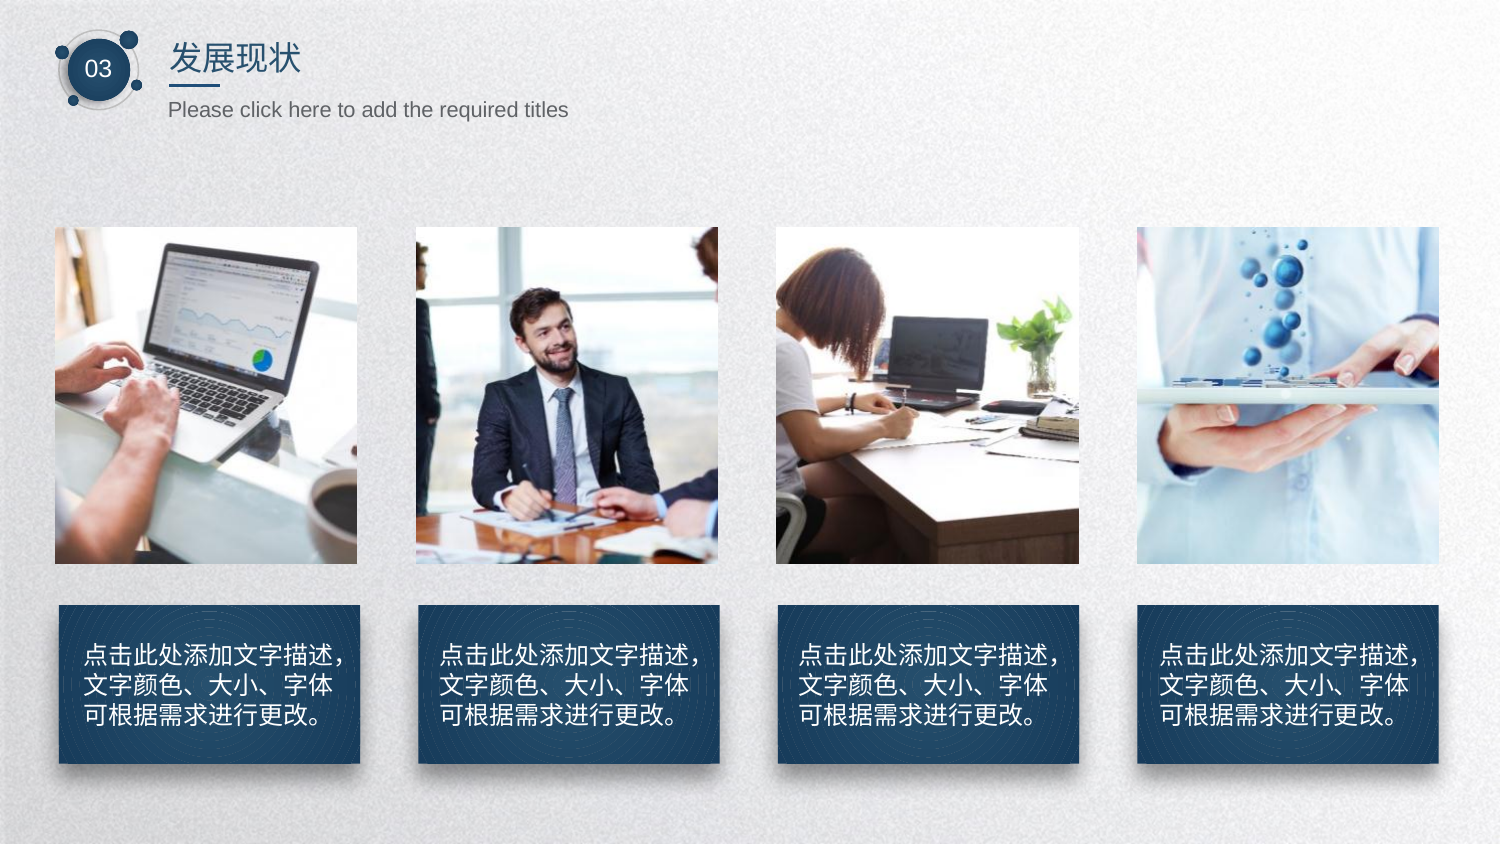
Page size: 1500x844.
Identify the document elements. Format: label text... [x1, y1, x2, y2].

text_box 03 [69, 45, 128, 91]
text_box 发展现状 [154, 30, 318, 85]
picture [0, 0, 1500, 844]
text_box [1137, 605, 1439, 769]
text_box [58, 605, 361, 769]
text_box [418, 605, 720, 769]
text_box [777, 605, 1080, 769]
text_box Please click here to add the required titles [153, 88, 677, 130]
